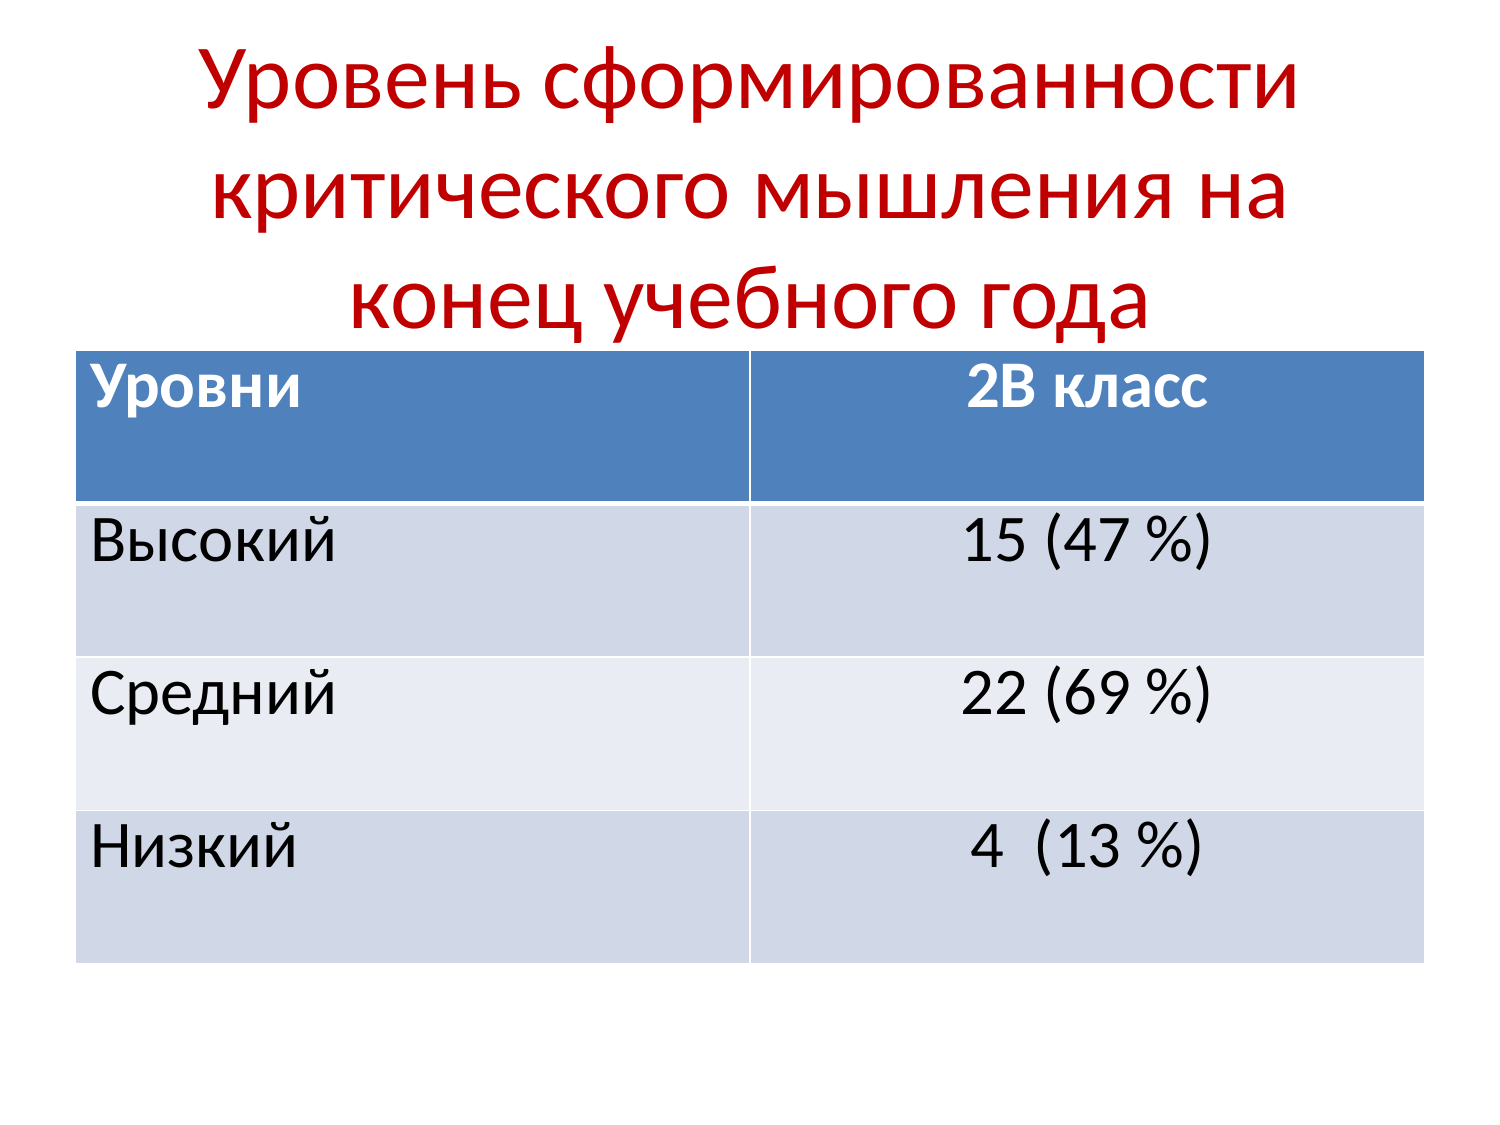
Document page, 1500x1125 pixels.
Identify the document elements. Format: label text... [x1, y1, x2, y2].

table_cell Низкий [76, 811, 749, 963]
title Уровень сформированности критического мышления на конец учебного года [75, 34, 1426, 219]
table_header Уровни [76, 351, 749, 501]
table_cell Высокий [76, 506, 749, 656]
table_cell 4 (13 %) [751, 811, 1424, 963]
table_cell 22 (69 %) [751, 658, 1424, 810]
table_cell Средний [76, 658, 749, 810]
table_header 2В класс [751, 351, 1424, 501]
table_cell 15 (47 %) [751, 506, 1424, 656]
